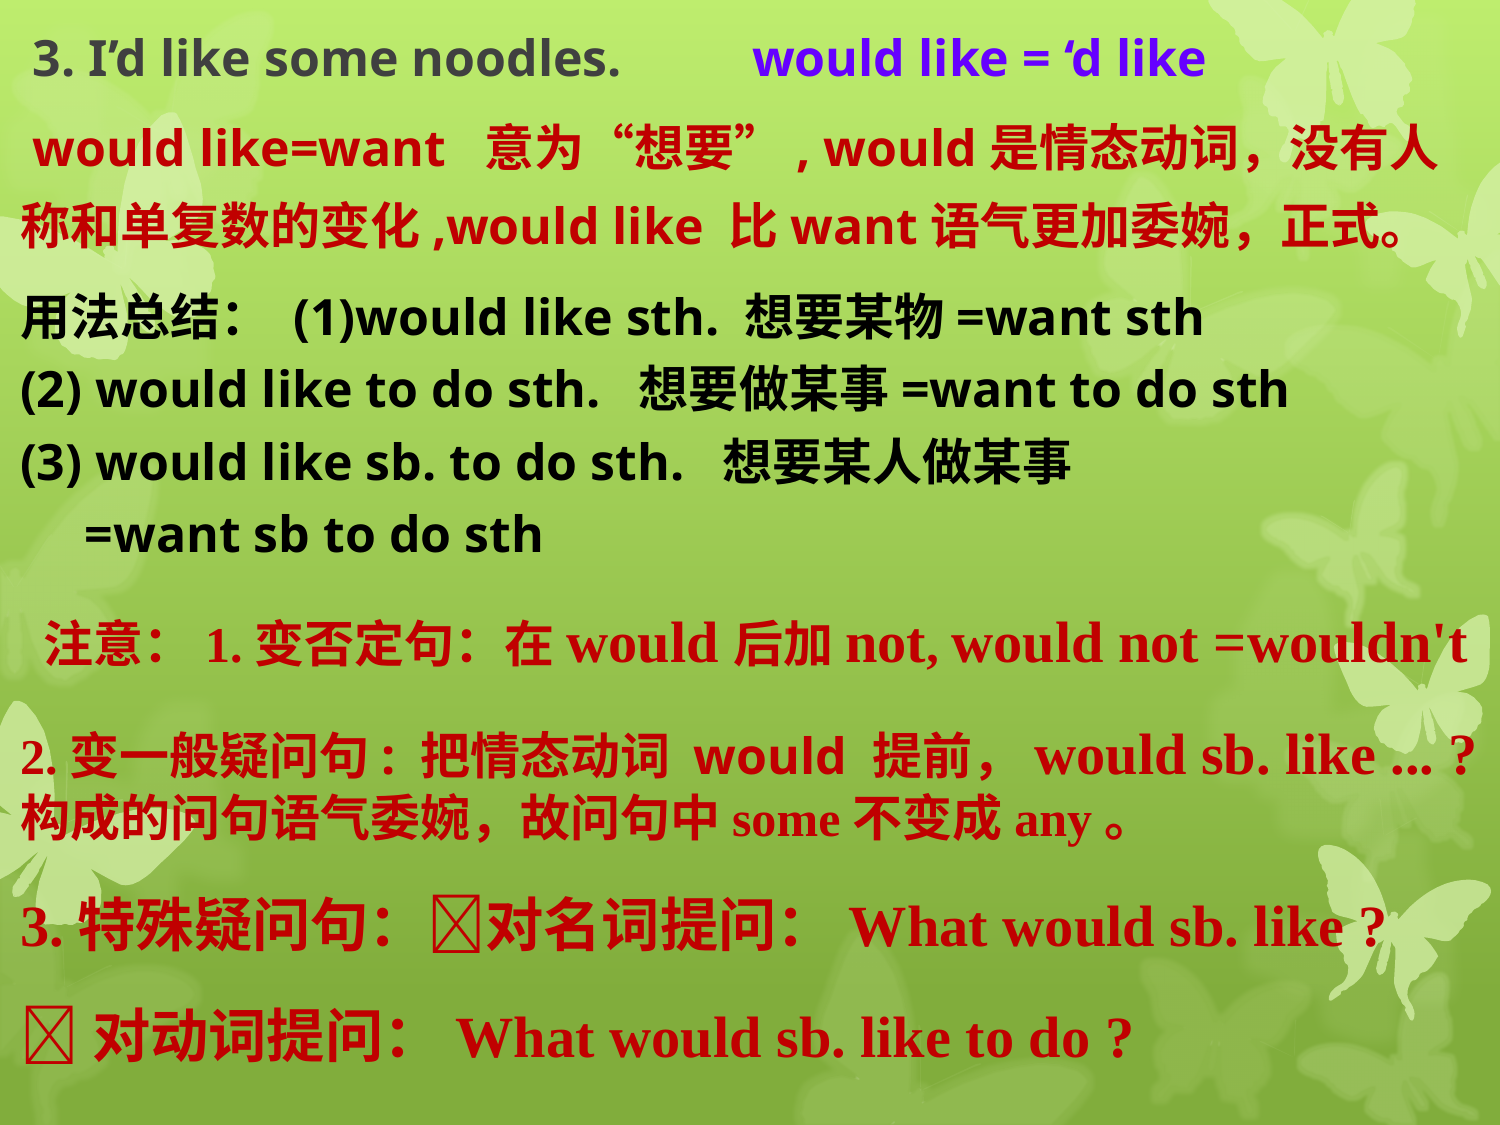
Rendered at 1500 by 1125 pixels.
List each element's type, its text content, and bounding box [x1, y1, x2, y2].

list 3. I’d like some noodles. would like = ‘d like would like=want 意为“想要”, would是情态动词，没有人称和单复数的变化,would like 比want语气更加委婉，正式。 用法总结： (1)would like sth. 想要某物=want sth (2) would like to do sth. 想要做某事=want to do sth (3) would like sb. to do sth. 想要某人做某事 =want sb to do sth 注意：1.变否定句：在would后加not, would not =wouldn't 2.变一般疑问句: 把情态动词 would 提前，would sb. like ... ?构成的问句语气委婉，故问句中some不变成any。 3.特殊疑问句：对名词提问：What would sb. like ? 对动词提问：What would sb. like to do ? [5, 30, 1500, 1125]
